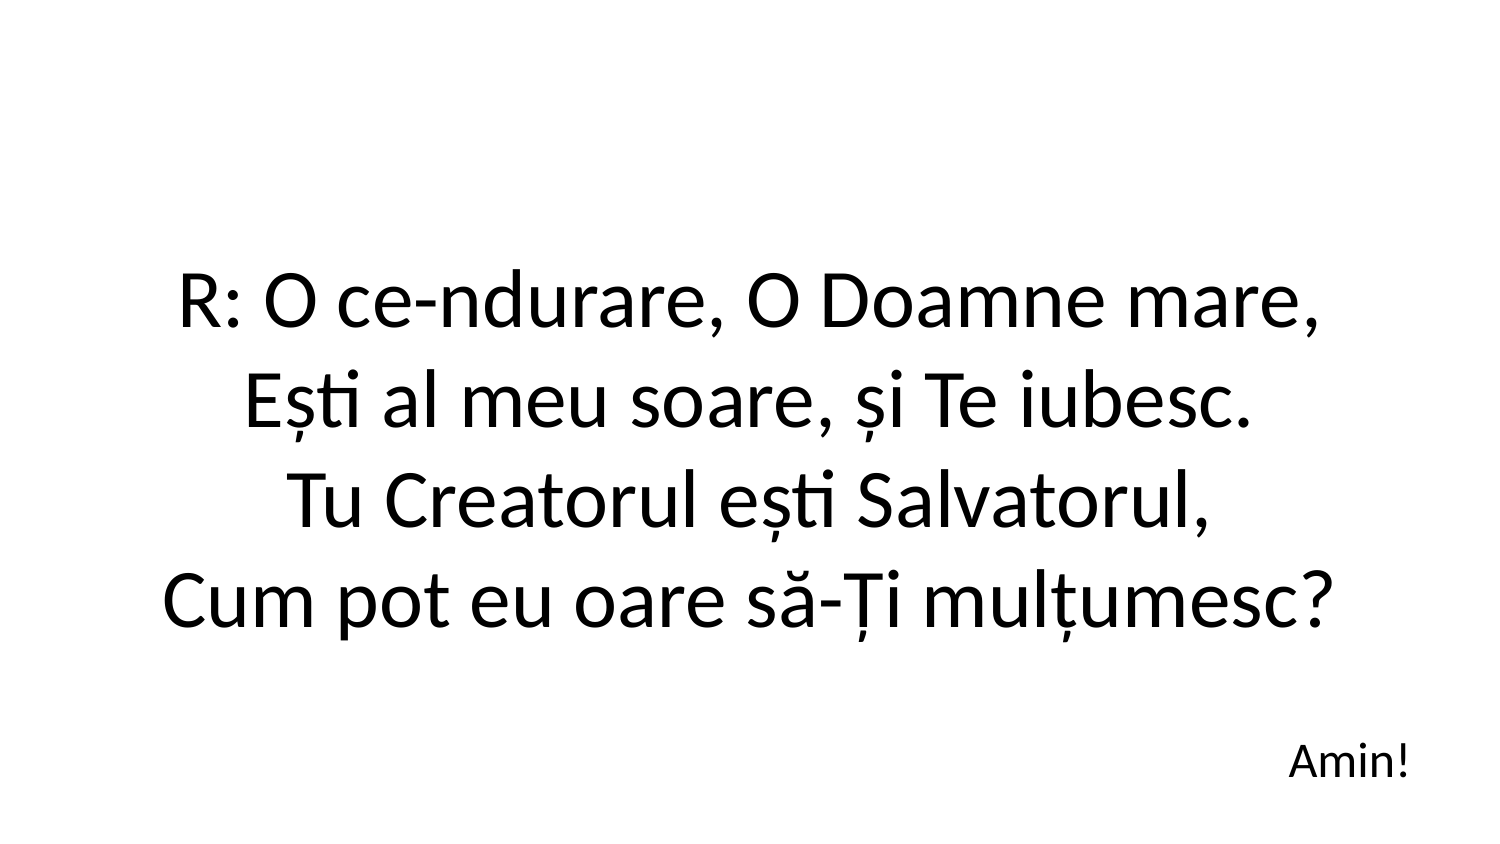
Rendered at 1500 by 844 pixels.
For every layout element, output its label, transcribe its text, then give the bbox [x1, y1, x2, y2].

text_box Amin! [1273, 674, 1427, 795]
text_box R: O ce-ndurare, O Doamne mare, Ești al meu soare, și Te iubesc. Tu Creatorul ești Salvatorul, Cum pot eu oare să-Ți mulțumesc? [147, 192, 1353, 652]
